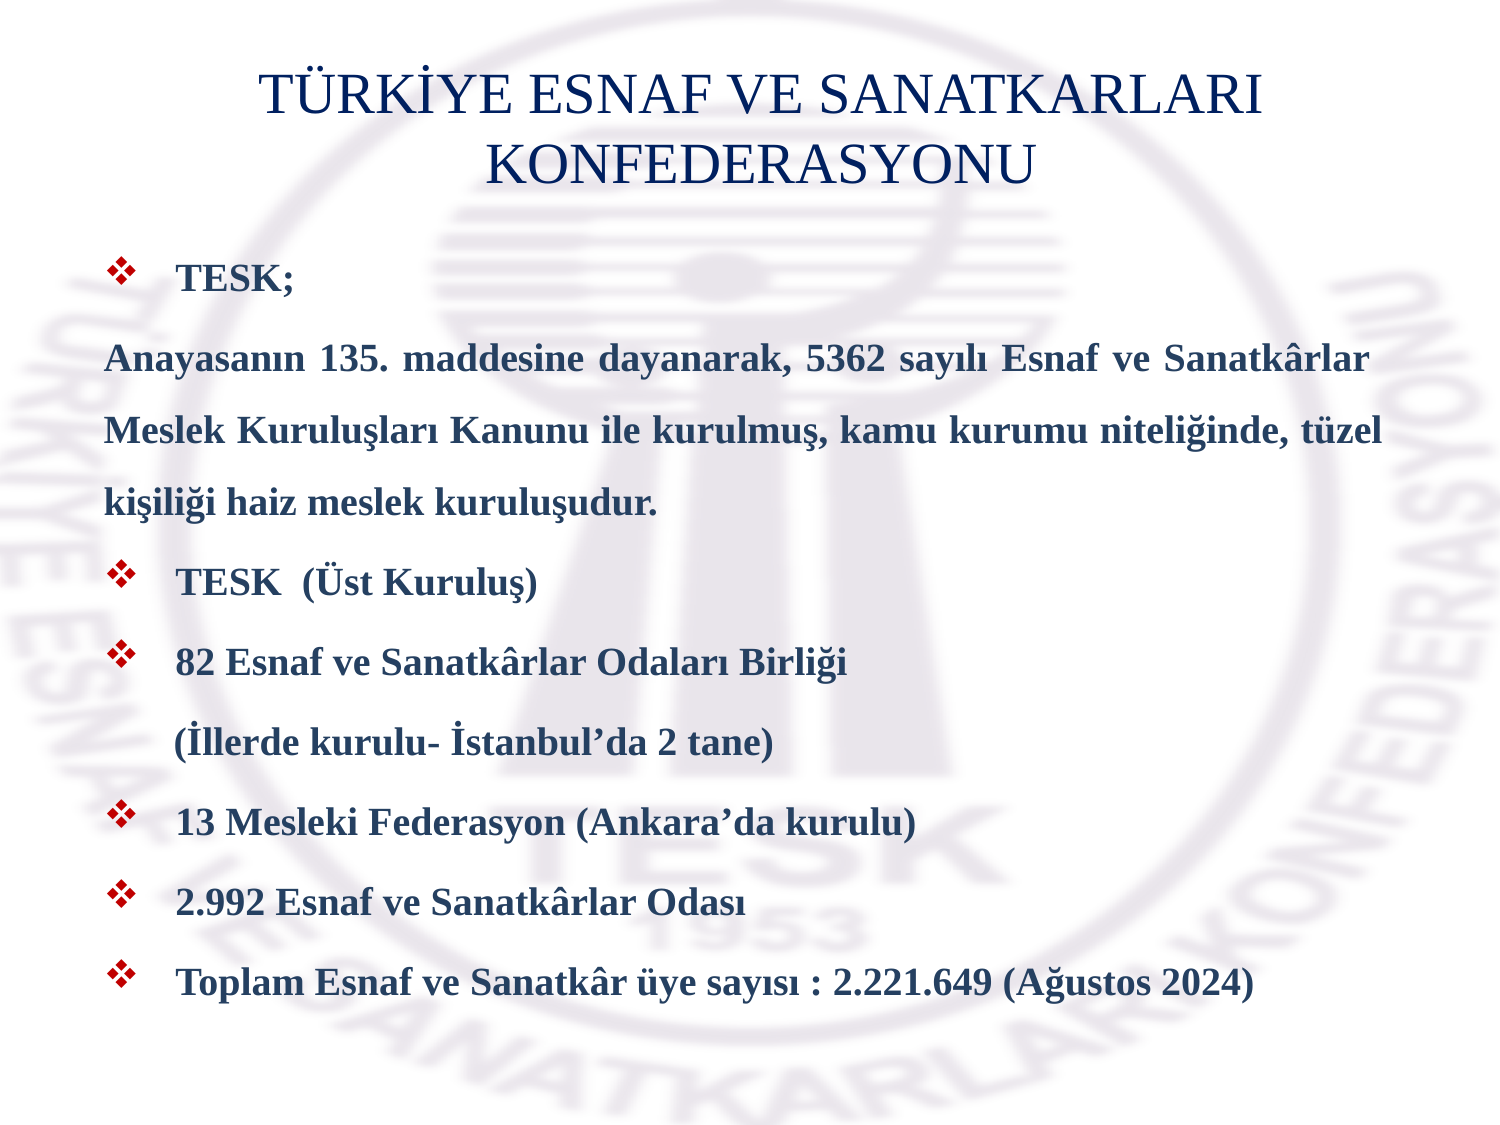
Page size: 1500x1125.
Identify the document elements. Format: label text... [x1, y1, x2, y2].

subtitle TESK; Anayasanın 135. maddesine dayanarak, 5362 sayılı Esnaf ve Sanatkârlar Meslek Kuruluşları Kanunu ile kurulmuş, kamu kurumu niteliğinde, tüzel kişiliği haiz meslek kuruluşudur. TESK (Üst Kuruluş) 82 Esnaf ve Sanatkârlar Odaları Birliği (İllerde kurulu- İstanbul’da 2 tane) 13 Mesleki Federasyon (Ankara’da kurulu) 2.992 Esnaf ve Sanatkârlar Odası Toplam Esnaf ve Sanatkâr üye sayısı : 2.221.649 (Ağustos 2024) [88, 219, 1400, 1024]
title TÜRKİYE ESNAF VE SANATKARLARI KONFEDERASYONU [100, 19, 1423, 232]
